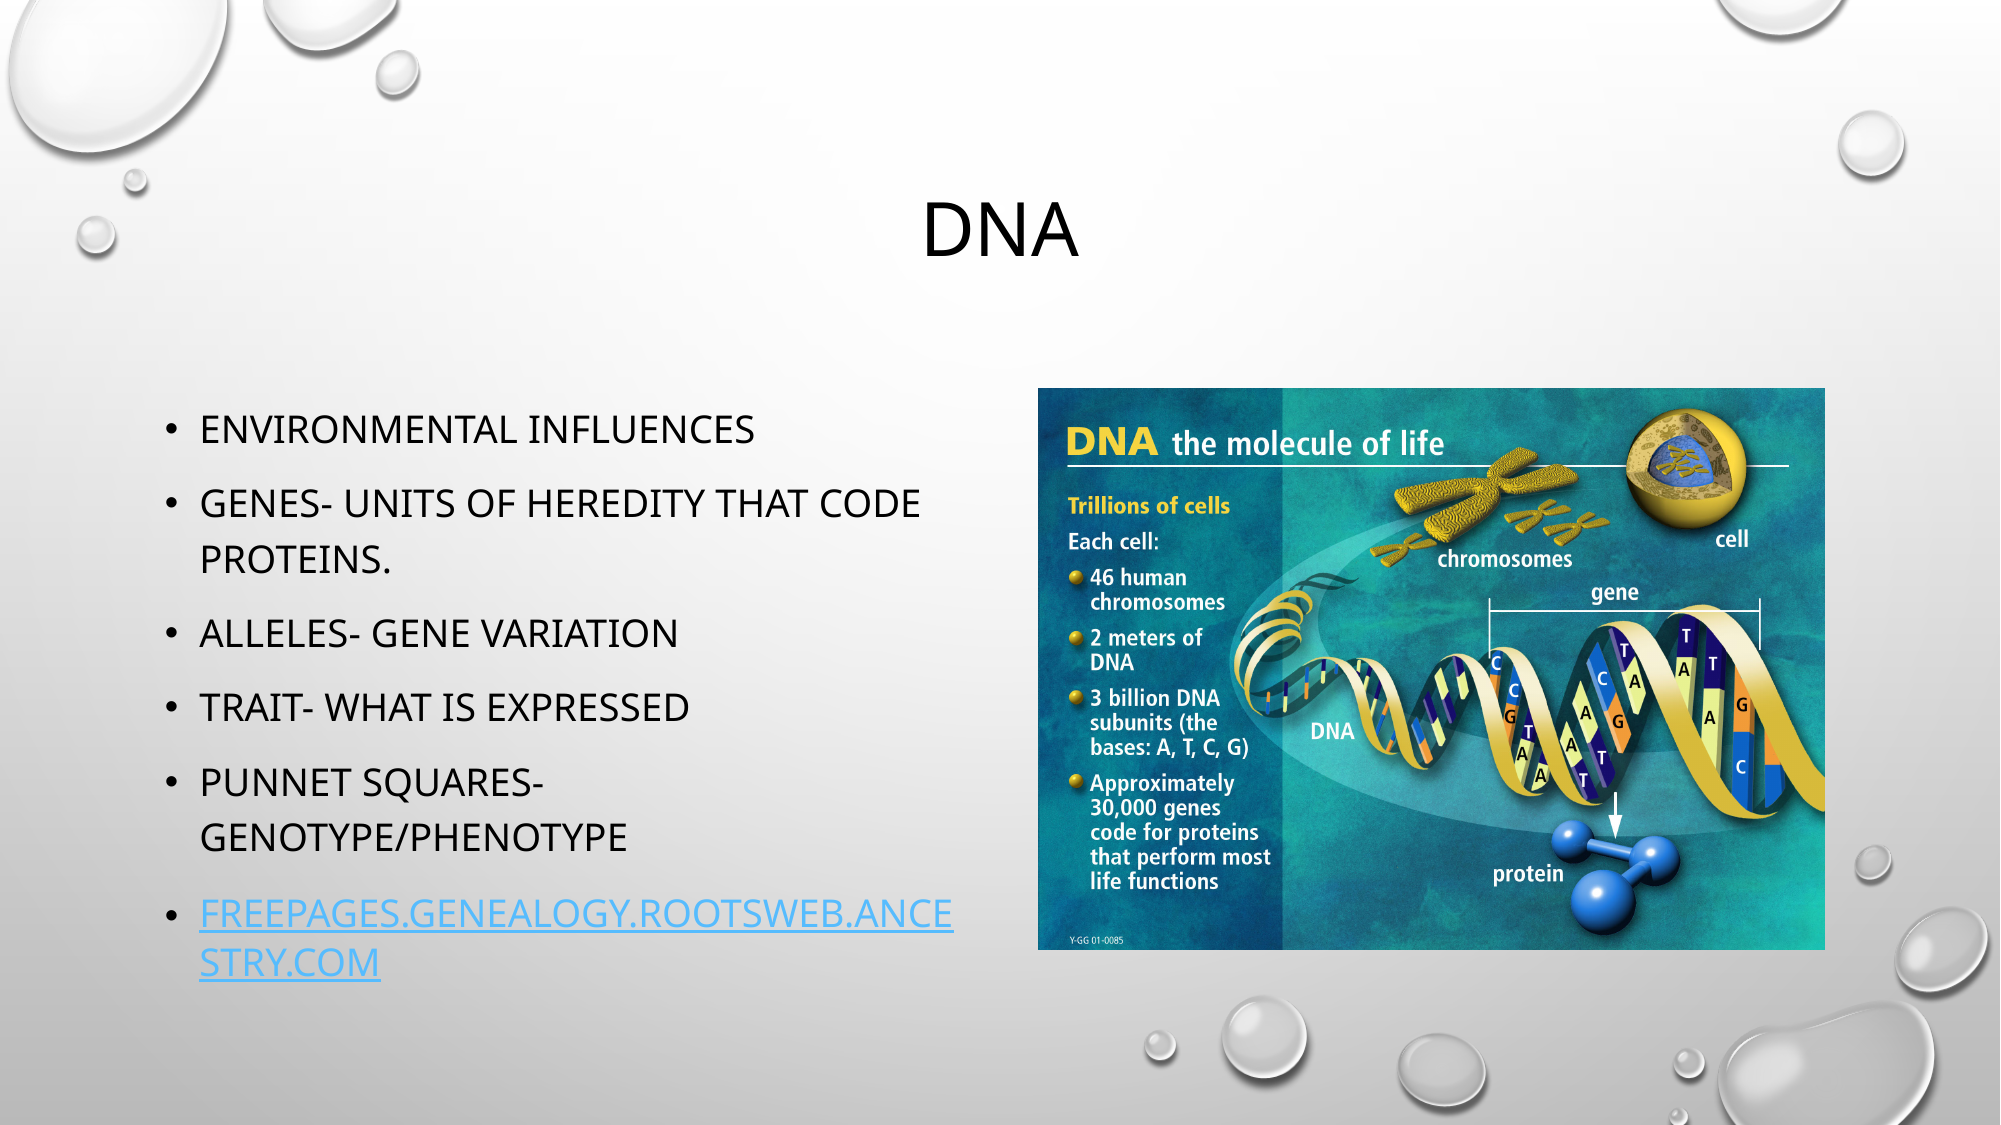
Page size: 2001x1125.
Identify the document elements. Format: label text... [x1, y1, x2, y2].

title DNa [149, 101, 1851, 364]
list Environmental influences Genes- units of heredity that code proteins. Alleles- gene variation Trait- what is expressed Punnet squares- genotype/phenotype freepages.genealogy.rootsweb.ancestry.com [149, 388, 988, 950]
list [1037, 387, 1825, 951]
picture [0, 0, 2000, 1125]
